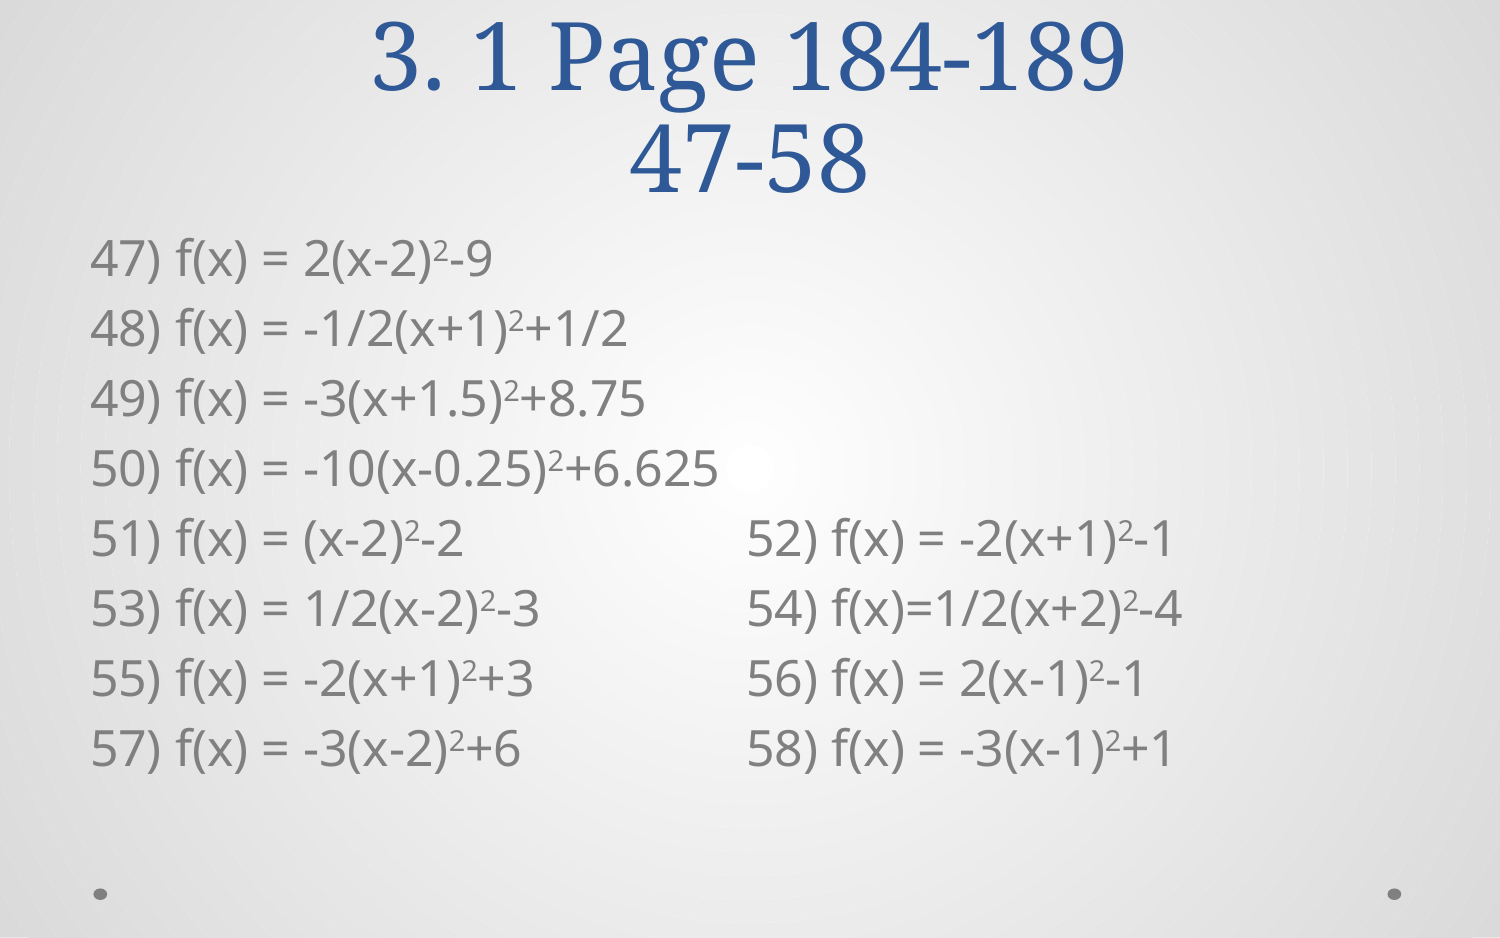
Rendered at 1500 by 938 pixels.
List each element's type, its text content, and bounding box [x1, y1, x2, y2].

title 3. 1 Page 184-189 47-58 [75, 0, 1425, 218]
list 47) f(x) = 2(x-2)2-9 48) f(x) = -1/2(x+1)2+1/2 49) f(x) = -3(x+1.5)2+8.75 50) f(x) = -10(x-0.25)2+6.625 51) f(x) = (x-2)2-2 52) f(x) = -2(x+1)2-1 53) f(x) = 1/2(x-2)2-3 54) f(x)=1/2(x+2)2-4 55) f(x) = -2(x+1)2+3 56) f(x) = 2(x-1)2-1 57) f(x) = -3(x-2)2+6 58) f(x) = -3(x-1)2+1 [75, 218, 1425, 838]
